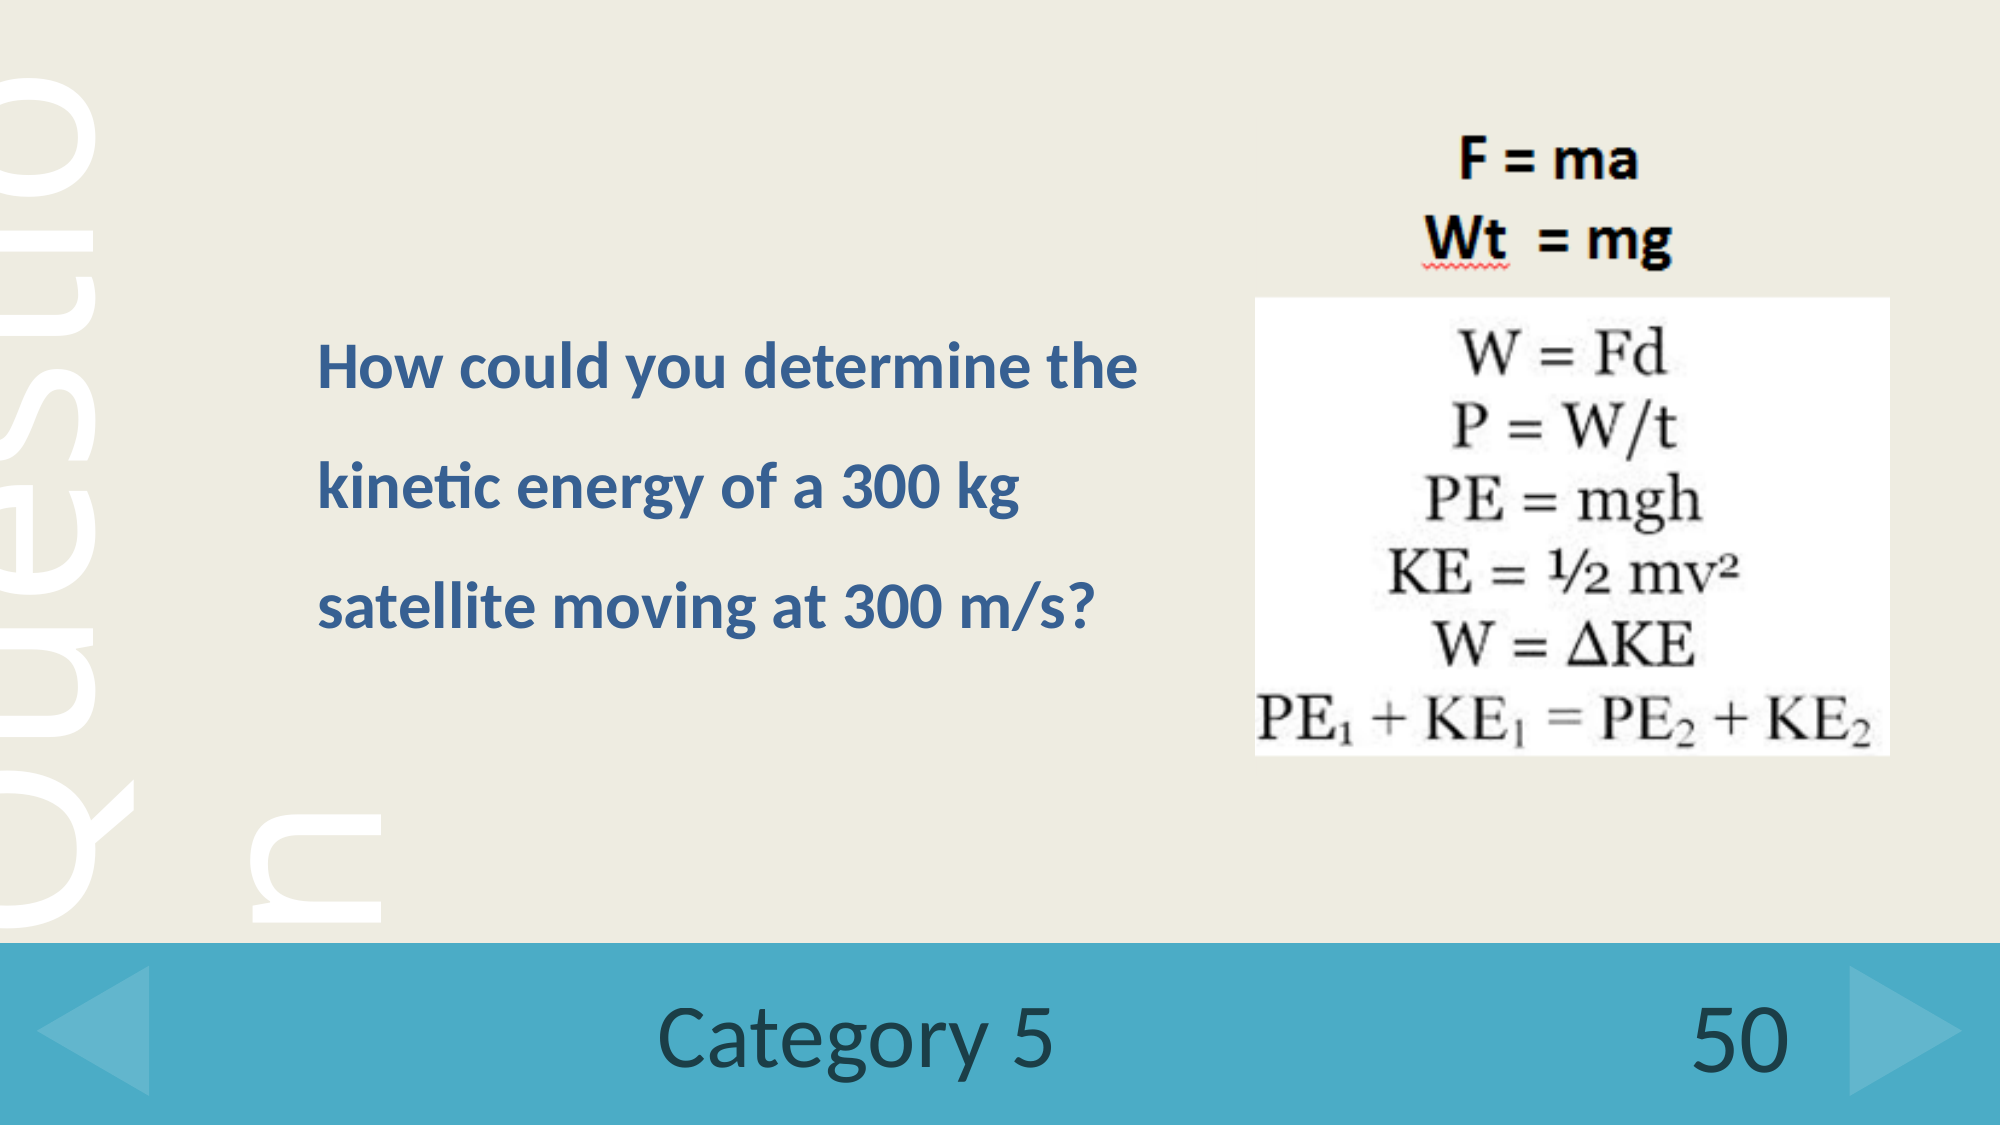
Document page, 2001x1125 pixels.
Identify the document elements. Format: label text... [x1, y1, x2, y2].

picture [1255, 116, 1891, 776]
title Category 5 [0, 937, 1758, 1125]
list How could you determine the kinetic energy of a 300 kg satellite moving at 300 m/s? [302, 88, 1250, 835]
list 50 [1758, 967, 1806, 1097]
